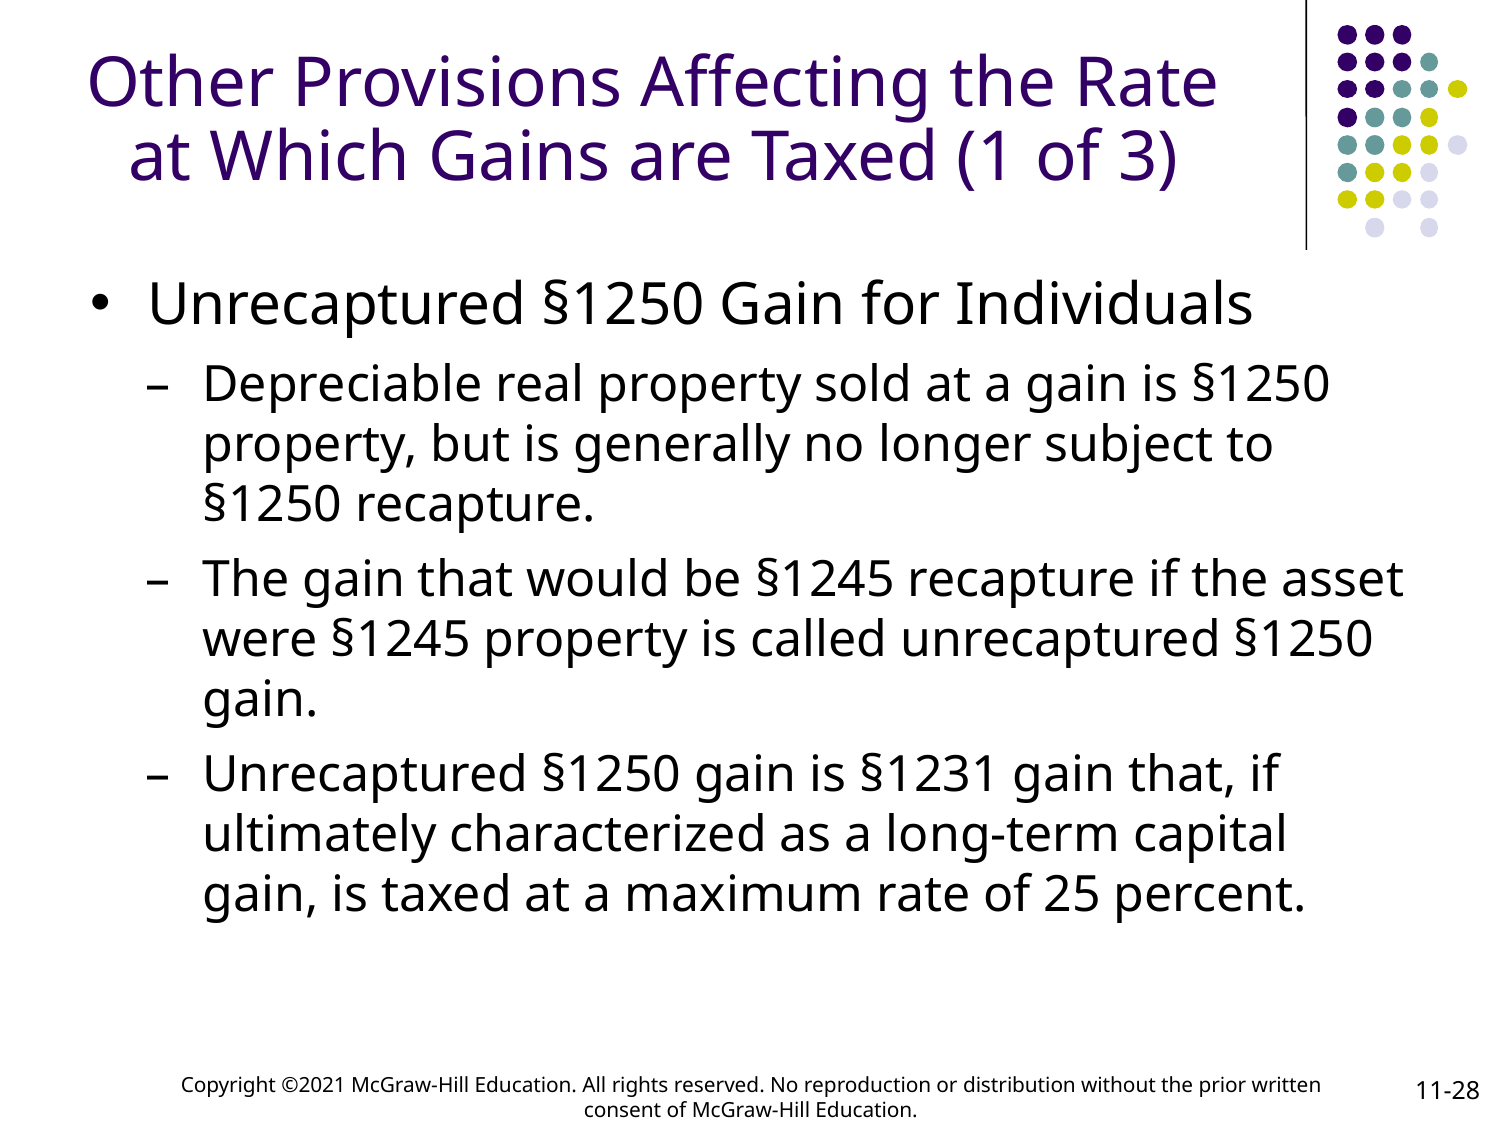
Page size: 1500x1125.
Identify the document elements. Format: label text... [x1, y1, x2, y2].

slide_number 11-28 [1345, 1061, 1496, 1122]
list Unrecaptured §1250 Gain for Individuals Depreciable real property sold at a gain is §1250 property, but is generally no longer subject to §1250 recapture. The gain that would be §1245 recapture if the asset were §1245 property is called unrecaptured §1250 gain. Unrecaptured §1250 gain is §1231 gain that, if ultimately characterized as a long-term capital gain, is taxed at a maximum rate of 25 percent. [75, 259, 1425, 1062]
title Other Provisions Affecting the Rate at Which Gains are Taxed (1 of 3) [32, 8, 1275, 234]
